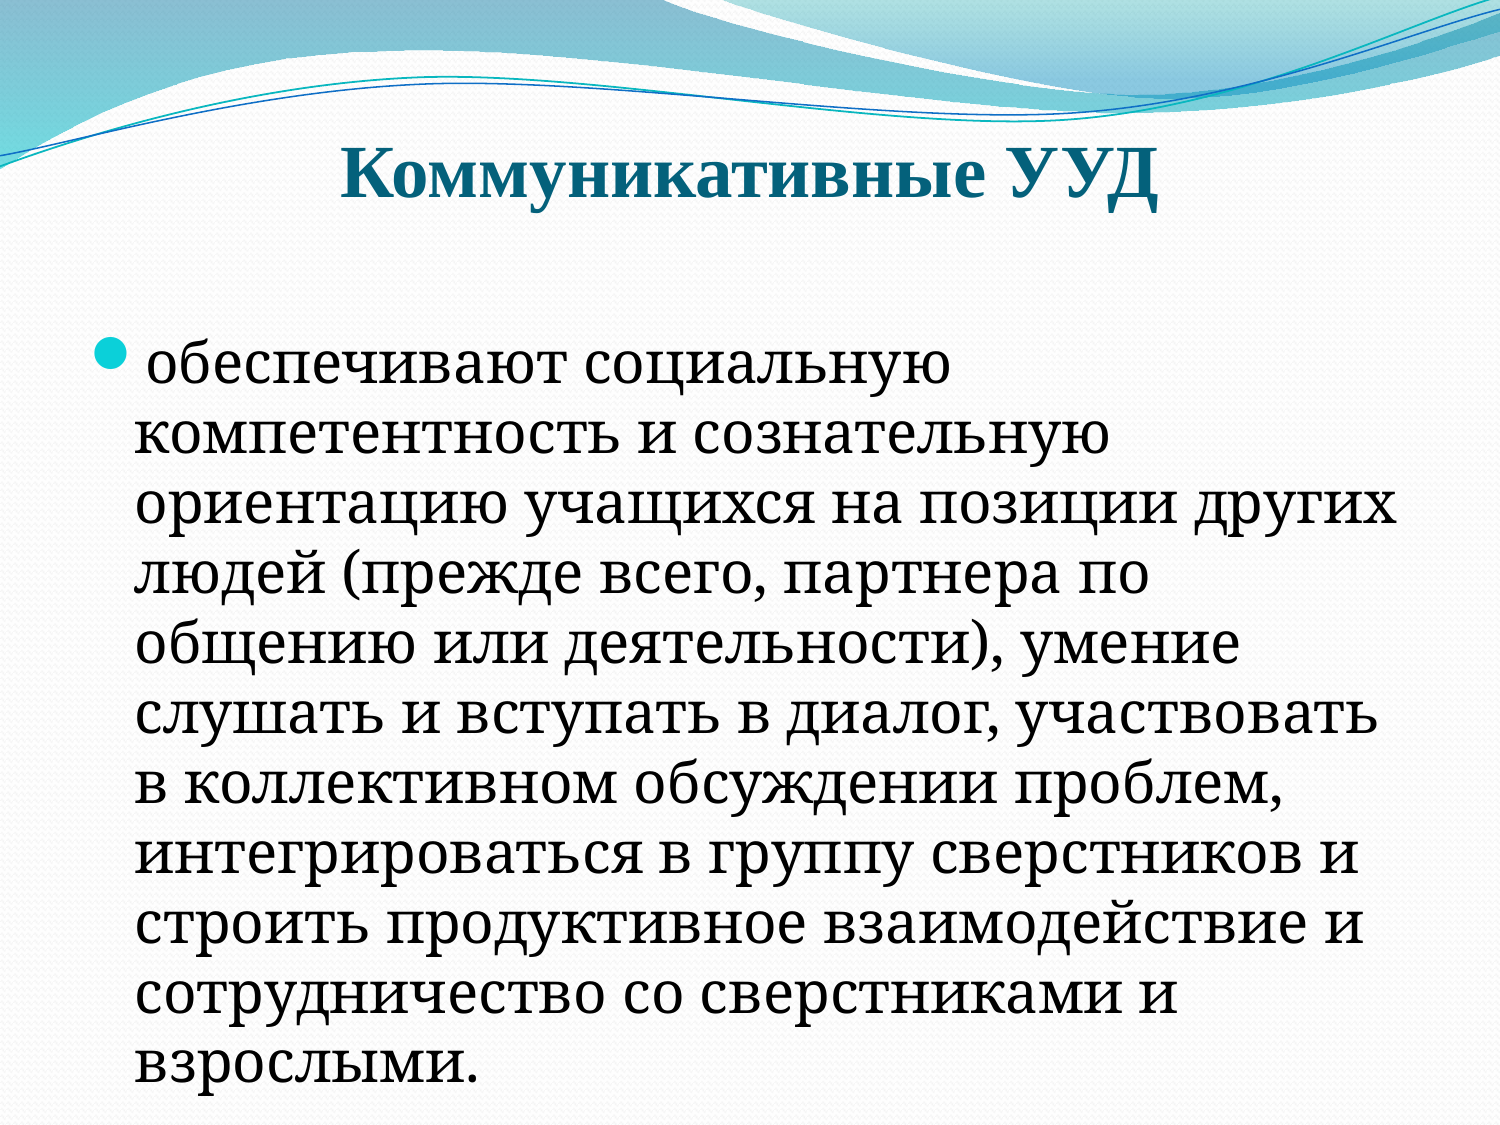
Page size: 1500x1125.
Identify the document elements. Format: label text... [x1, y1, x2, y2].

list обеспечивают социальную компетентность и сознательную ориентацию учащихся на позиции других людей (прежде всего, партнера по общению или деятельности), умение слушать и вступать в диалог, участвовать в коллективном обсуждении проблем, интегрироваться в группу сверстников и строить продуктивное взаимодействие и сотрудничество со сверстниками и взрослыми. [75, 317, 1425, 1038]
title Коммуникативные УУД [75, 115, 1425, 303]
